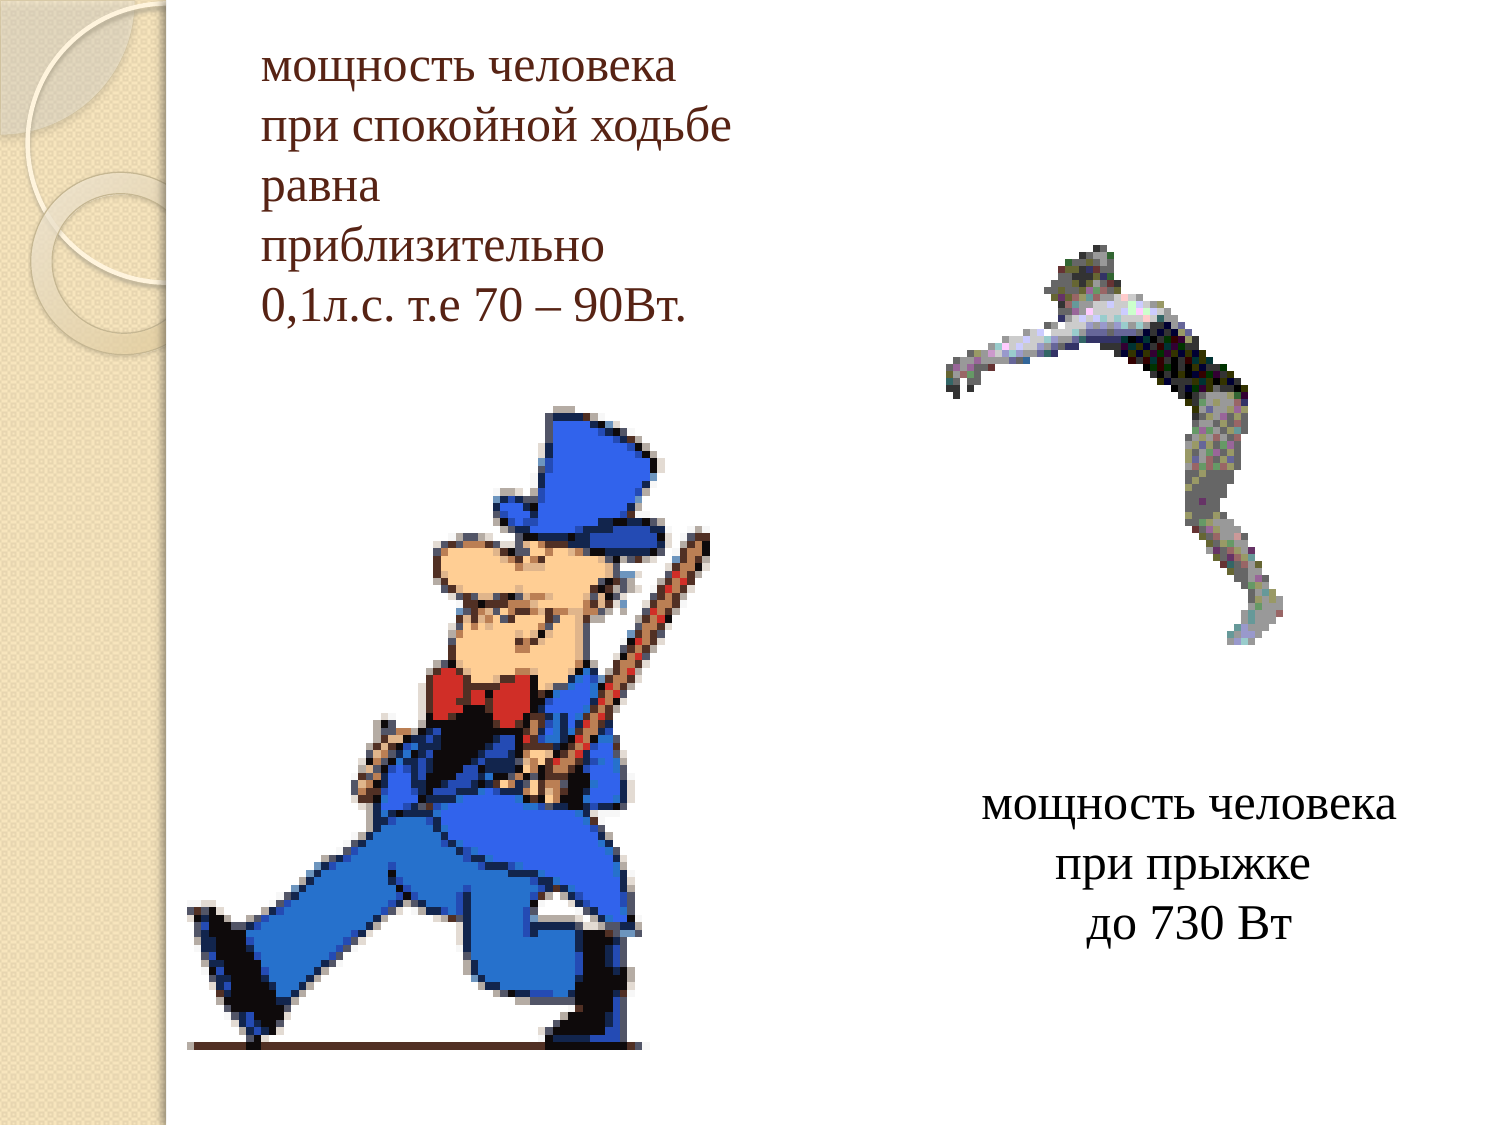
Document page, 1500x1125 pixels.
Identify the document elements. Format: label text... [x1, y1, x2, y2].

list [186, 339, 771, 1050]
text_box мощность человека при прыжке до 730 Вт [937, 761, 1442, 957]
title мощность человека при спокойной ходьбе равна приблизительно 0,1л.с. т.е 70 – 90Вт. [246, 82, 750, 336]
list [819, 0, 1446, 668]
